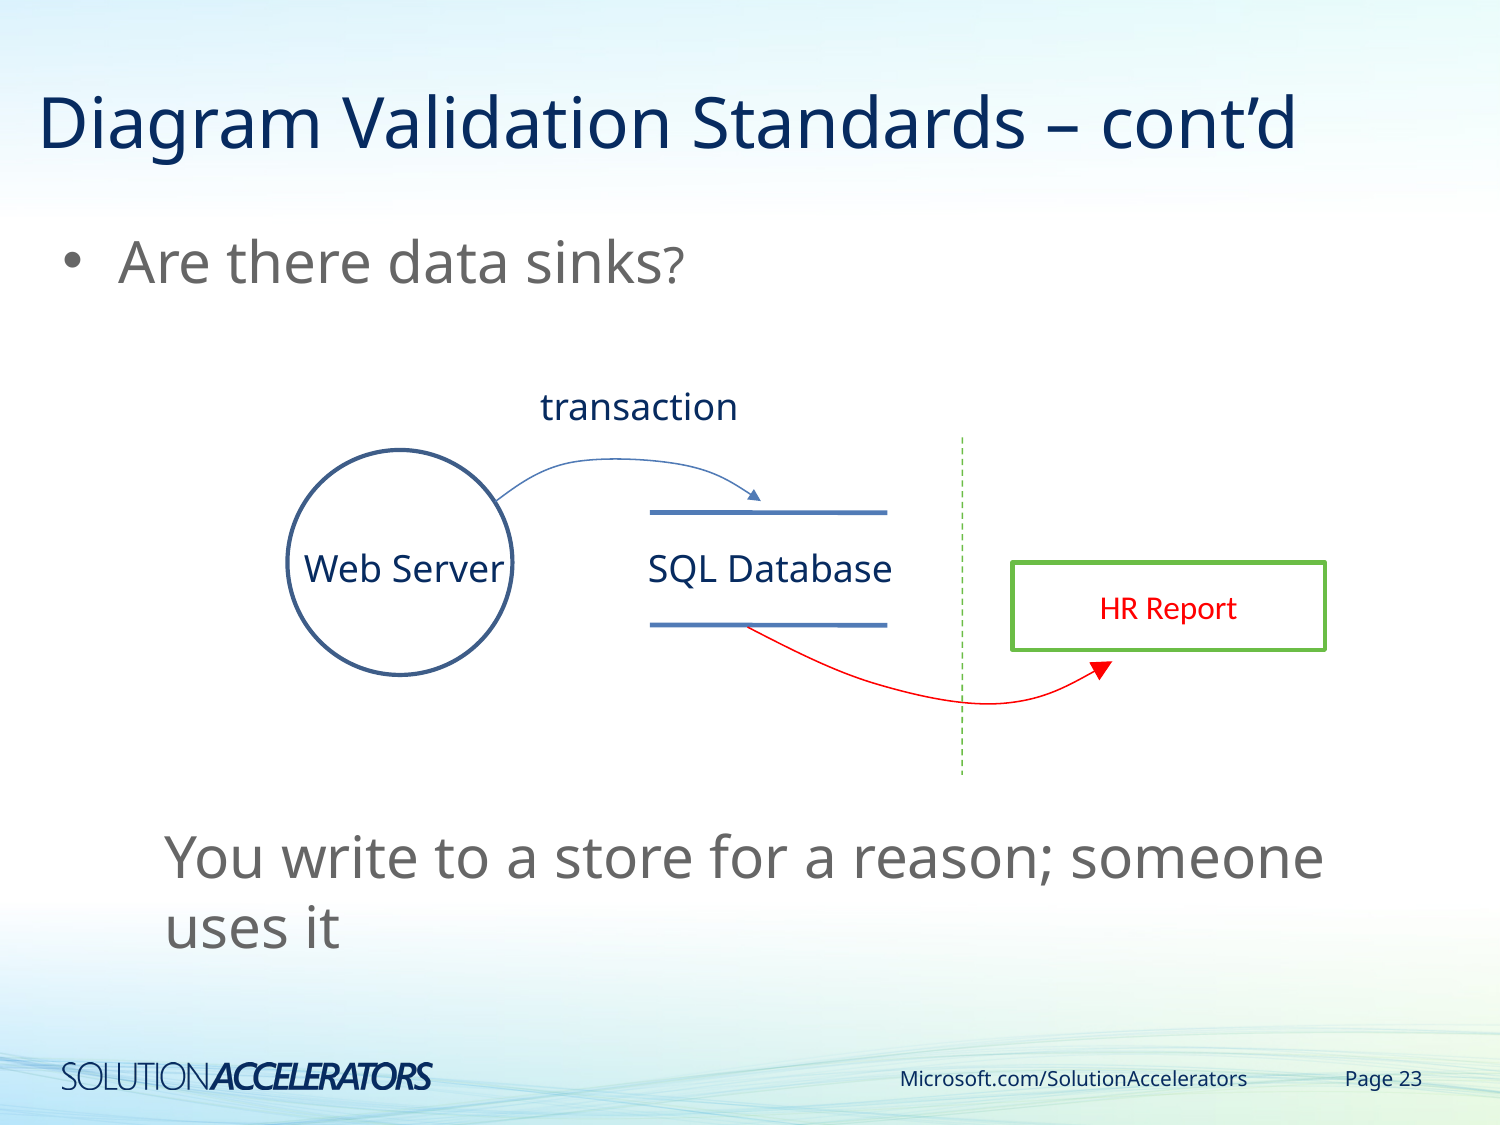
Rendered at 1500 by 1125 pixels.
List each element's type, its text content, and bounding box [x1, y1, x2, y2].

text_box SQL Database [632, 537, 909, 598]
text_box HR Report [1010, 560, 1327, 652]
picture [0, 0, 1500, 1125]
text_box [494, 458, 761, 503]
slide_number Page 23 [1287, 1050, 1438, 1110]
text_box transaction [525, 374, 775, 435]
text_box Are there data sinks? [62, 224, 1438, 350]
text_box You write to a store for a reason; someone uses it [150, 812, 1450, 968]
text_box [285, 447, 512, 587]
footer Microsoft.com/SolutionAccelerators [787, 1050, 1263, 1110]
text_box Web Server [288, 537, 520, 598]
text_box [290, 598, 509, 678]
title Diagram Validation Standards – cont’d [37, 37, 1475, 163]
text_box [761, 635, 1113, 705]
